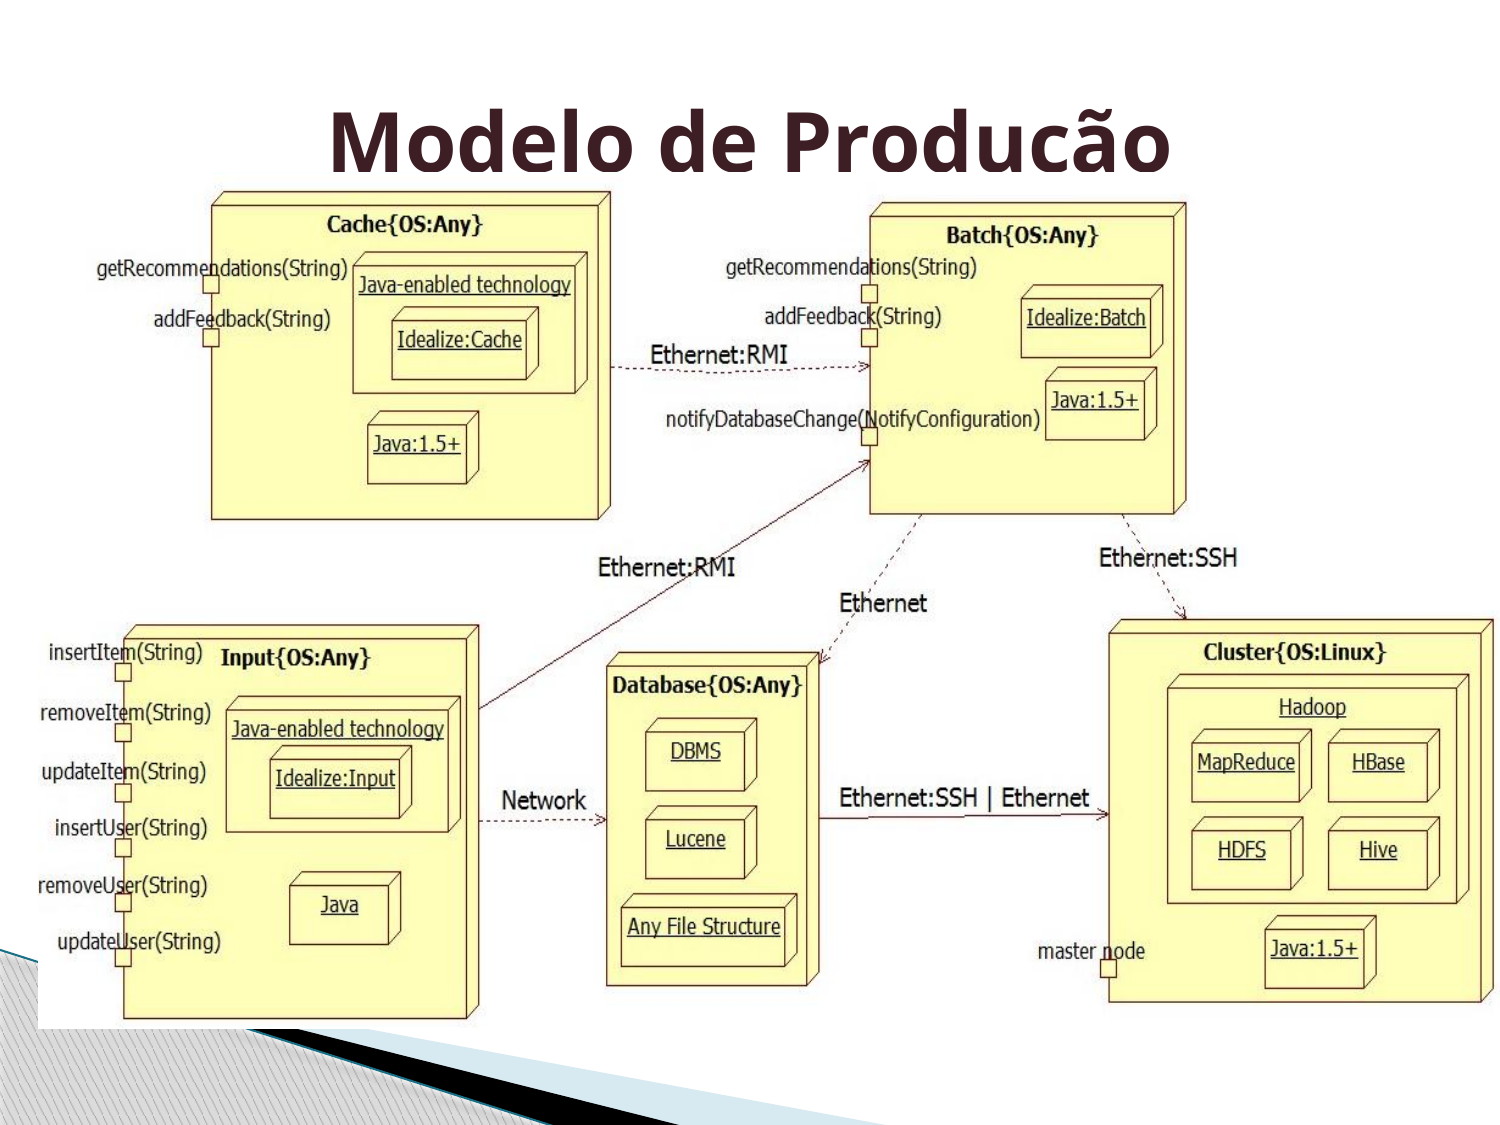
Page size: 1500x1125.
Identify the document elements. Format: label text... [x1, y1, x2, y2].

title Modelo de Produção [75, 45, 1425, 171]
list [38, 172, 1500, 1029]
